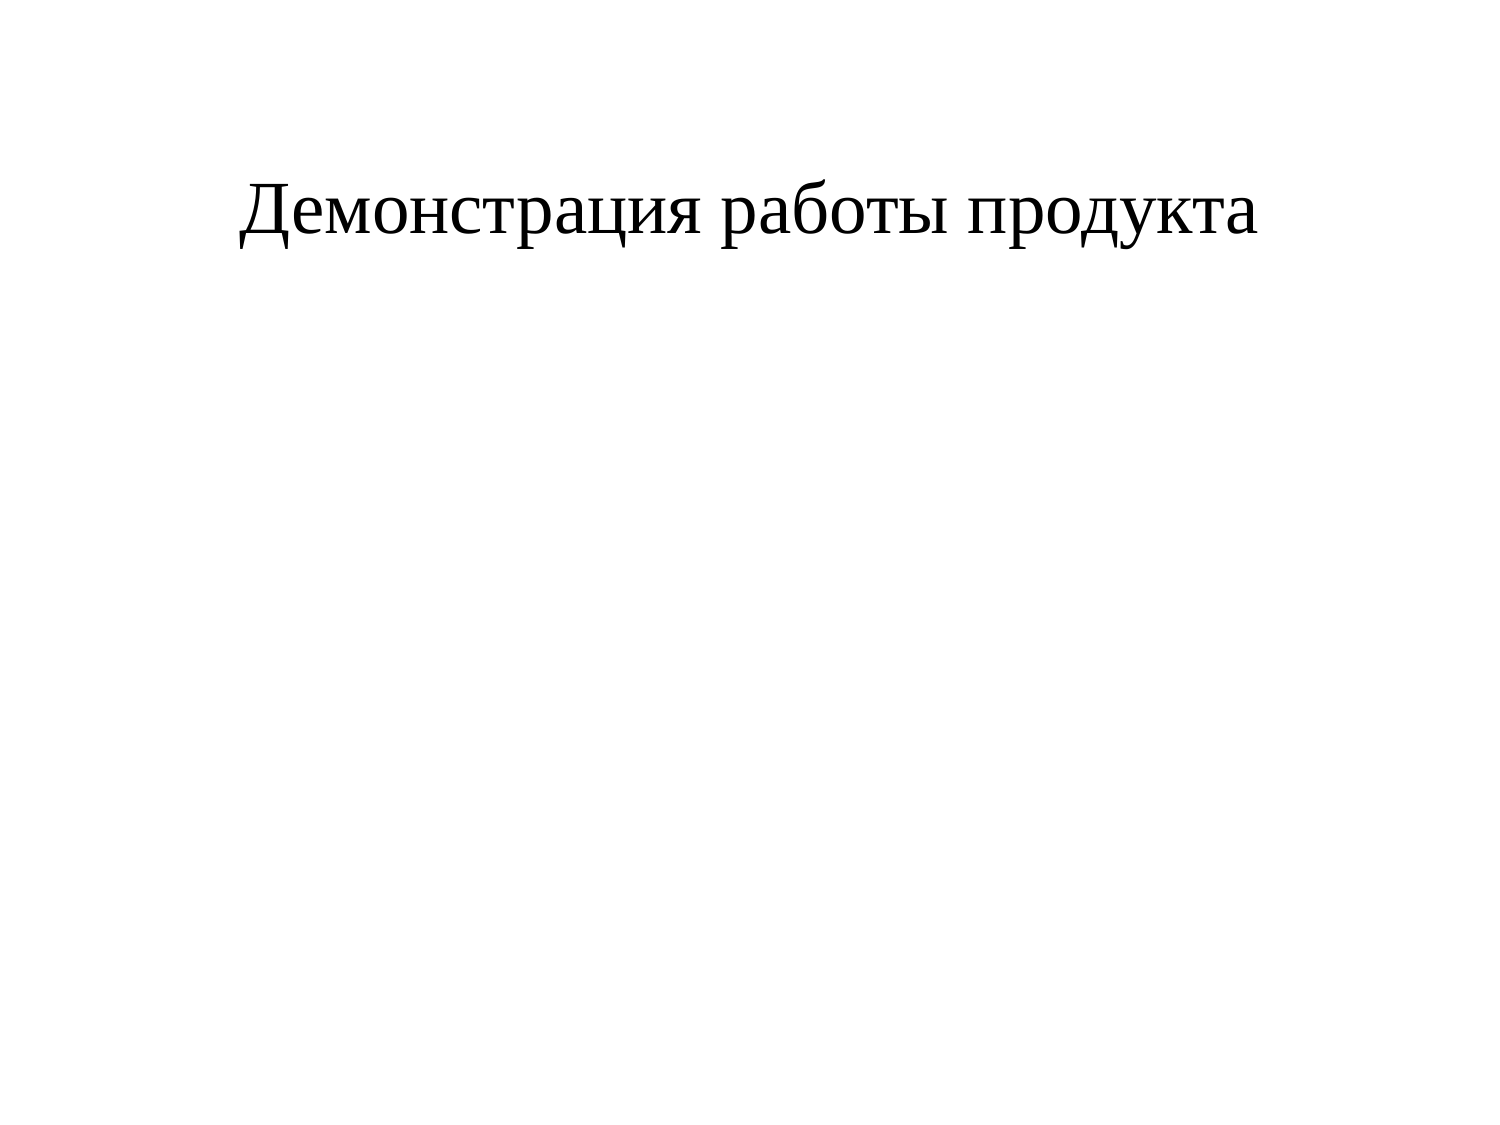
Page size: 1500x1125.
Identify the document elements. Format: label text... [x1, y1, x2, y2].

text_box Демонстрация работы продукта [51, 129, 1449, 691]
